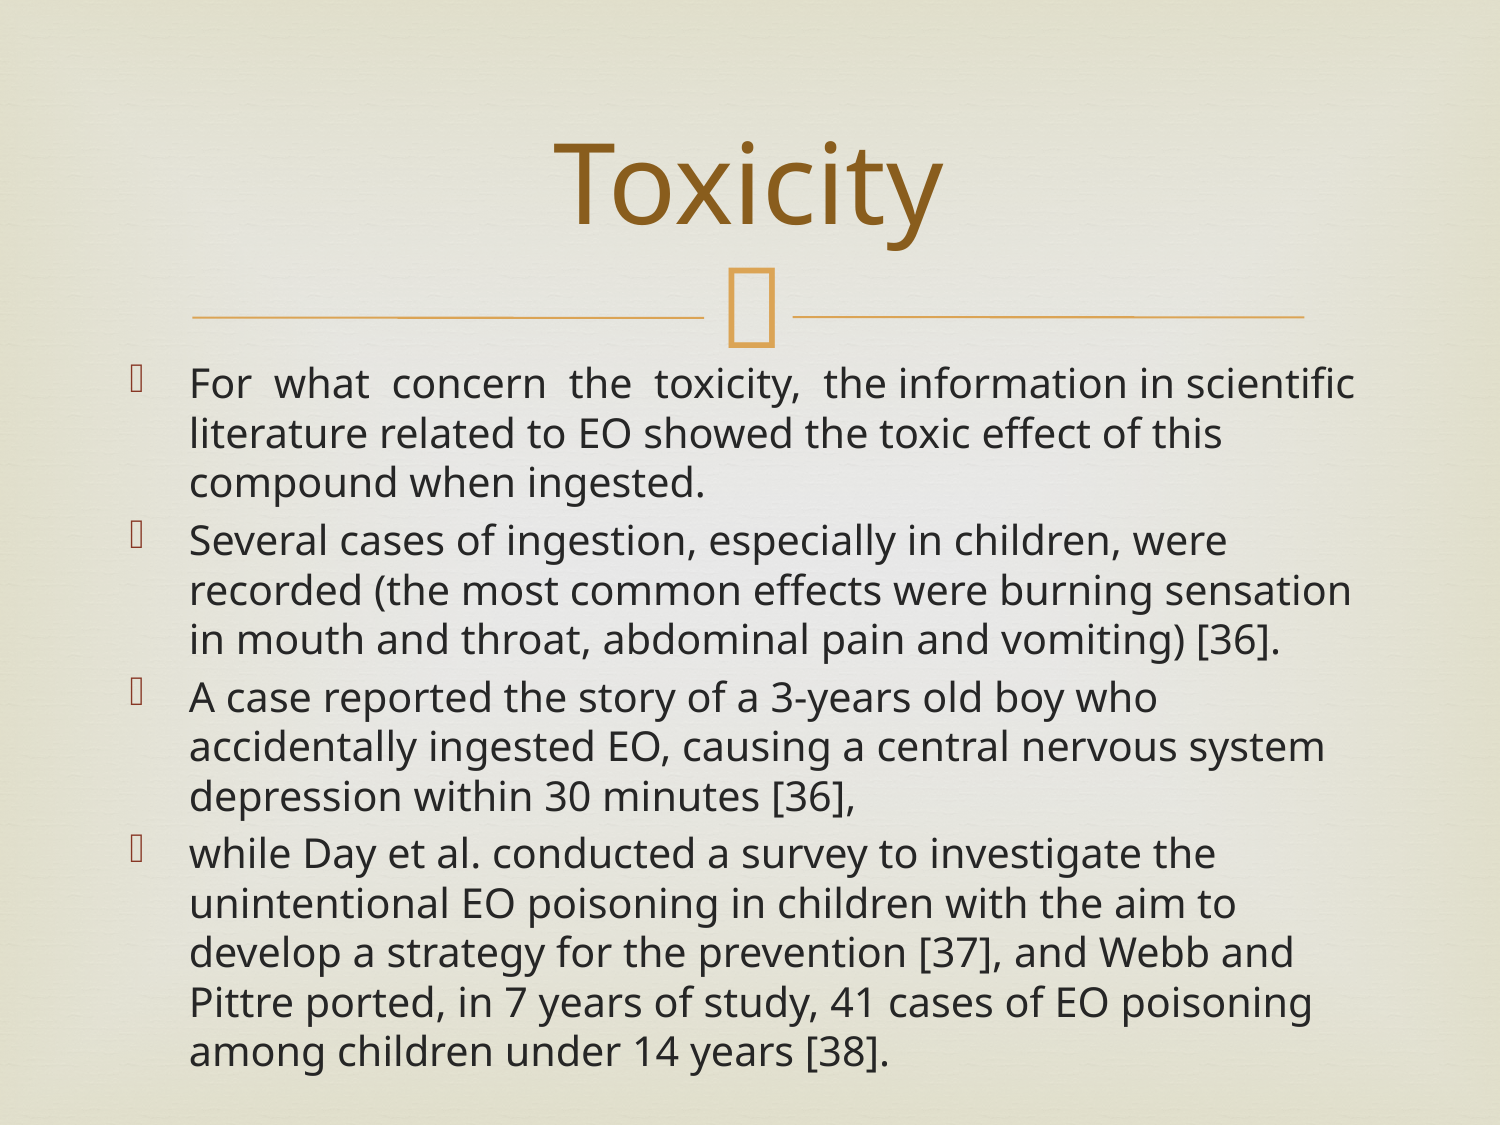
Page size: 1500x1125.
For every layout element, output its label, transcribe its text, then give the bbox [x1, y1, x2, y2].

list For what concern the toxicity, the information in scientific literature related to EO showed the toxic effect of this compound when ingested. Several cases of ingestion, especially in children, were recorded (the most common effects were burning sensation in mouth and throat, abdominal pain and vomiting) [36]. A case reported the story of a 3-years old boy who accidentally ingested EO, causing a central nervous system depression within 30 minutes [36], while Day et al. conducted a survey to investigate the unintentional EO poisoning in children with the aim to develop a strategy for the prevention [37], and Webb and Pittre ported, in 7 years of study, 41 cases of EO poisoning among children under 14 years [38]. [114, 350, 1386, 1088]
title Toxicity [112, 93, 1386, 267]
